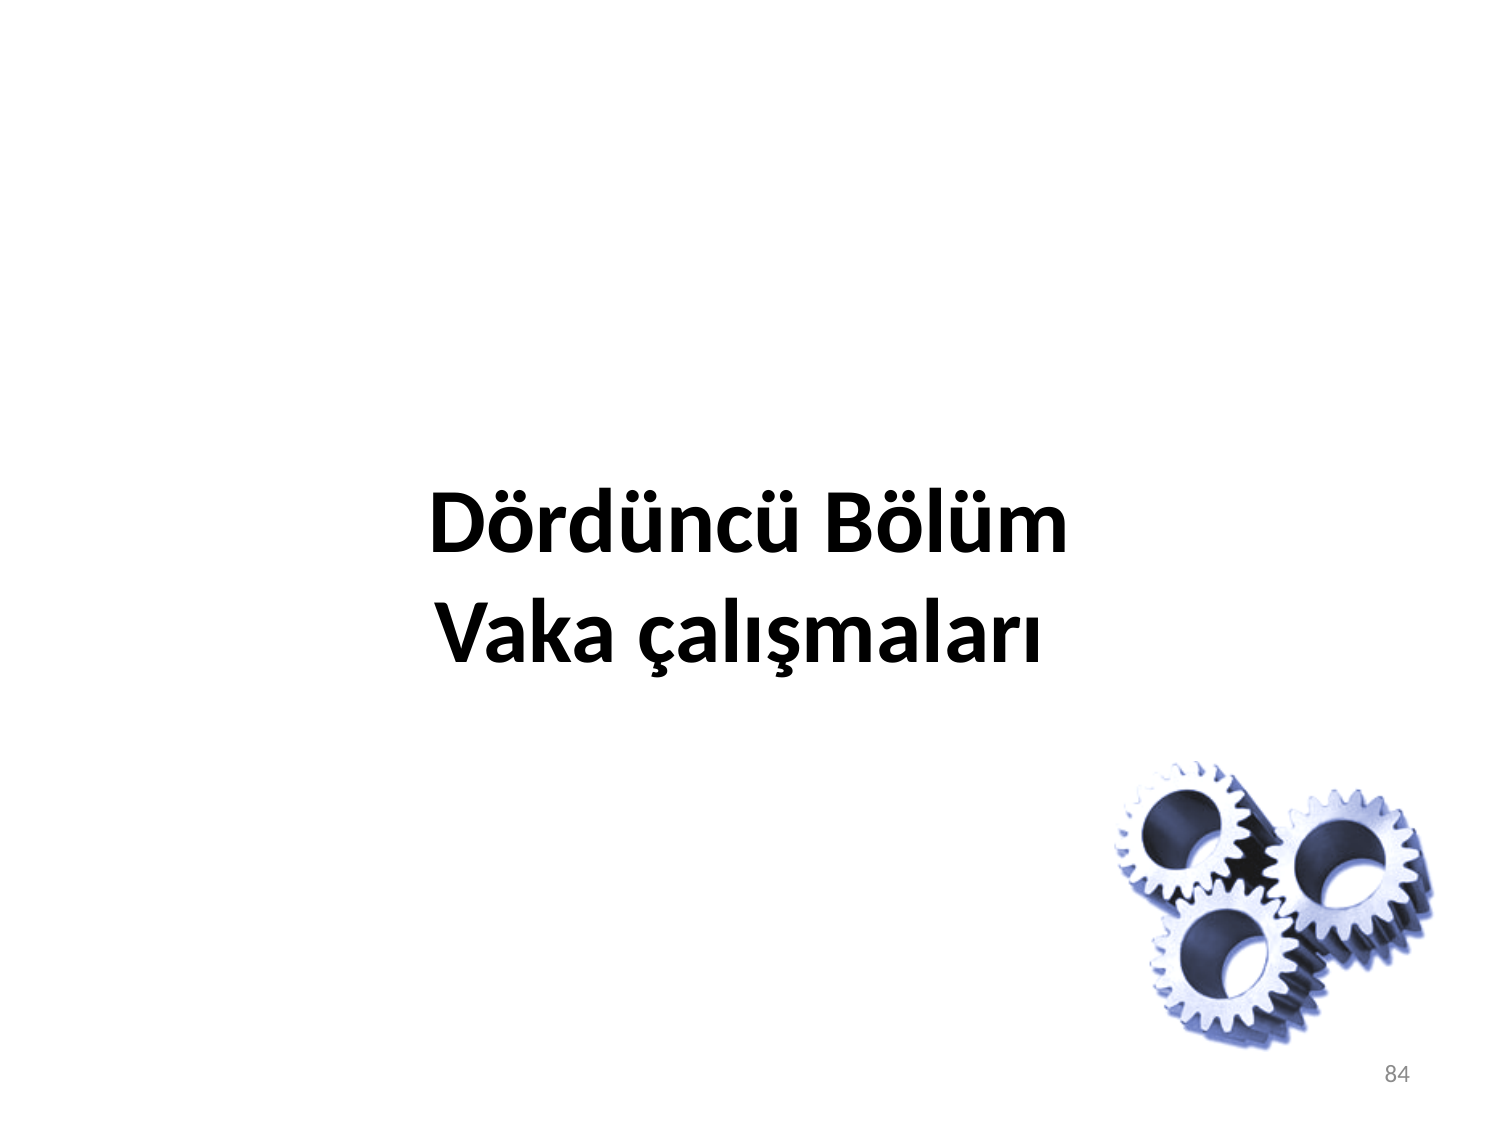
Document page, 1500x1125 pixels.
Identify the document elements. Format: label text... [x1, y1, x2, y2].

slide_number 84 [1074, 1042, 1425, 1103]
title Dördüncü Bölüm Vaka çalışmaları [75, 453, 1425, 641]
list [1113, 761, 1436, 1052]
